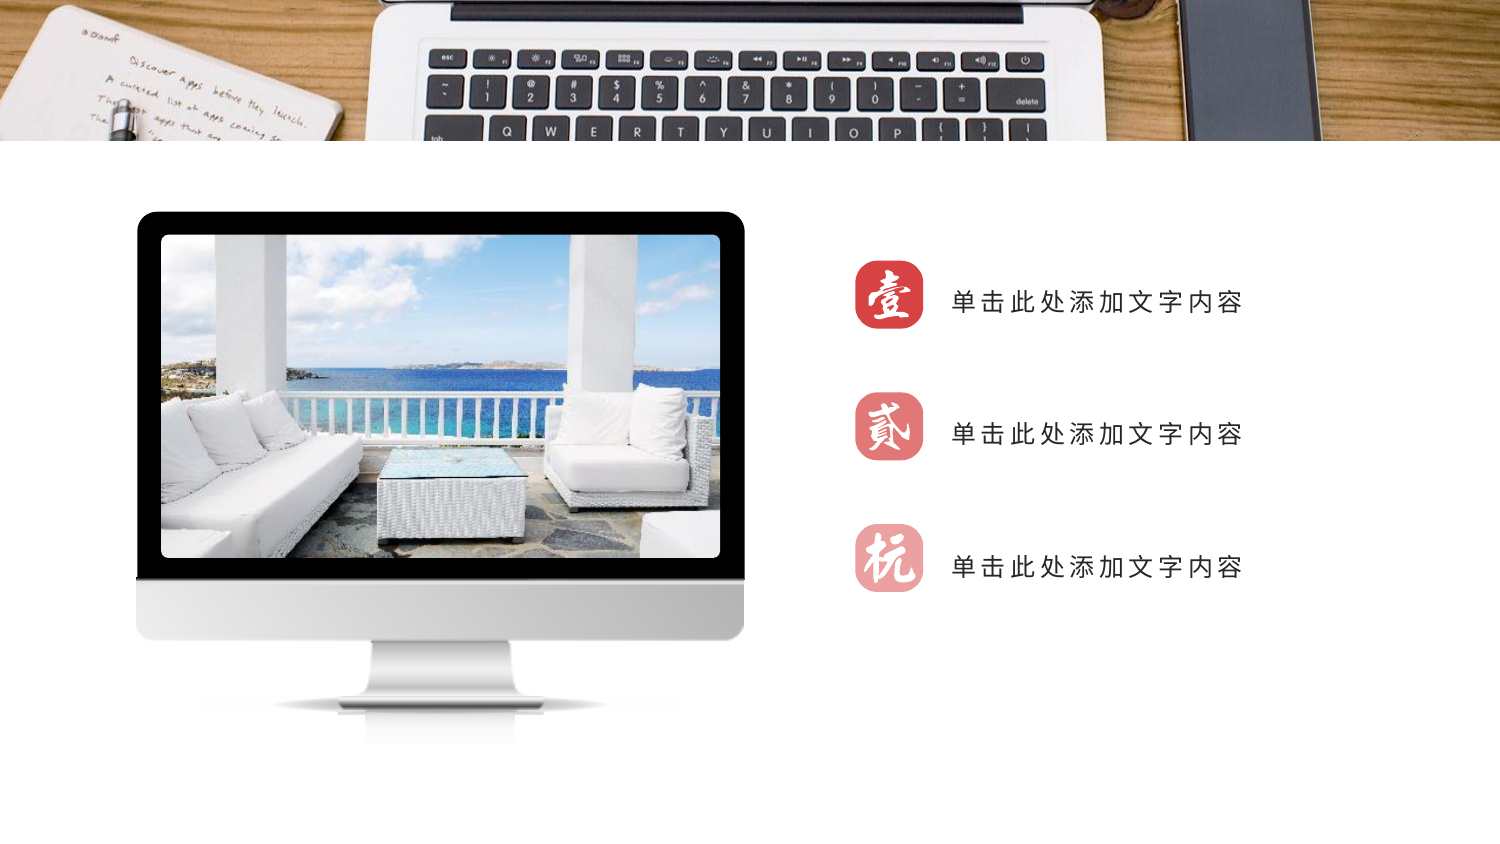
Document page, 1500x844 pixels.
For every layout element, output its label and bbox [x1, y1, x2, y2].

text_box [136, 211, 745, 783]
text_box [855, 524, 1456, 592]
picture [0, 0, 1500, 141]
text_box [855, 392, 1456, 461]
text_box [855, 260, 1456, 329]
